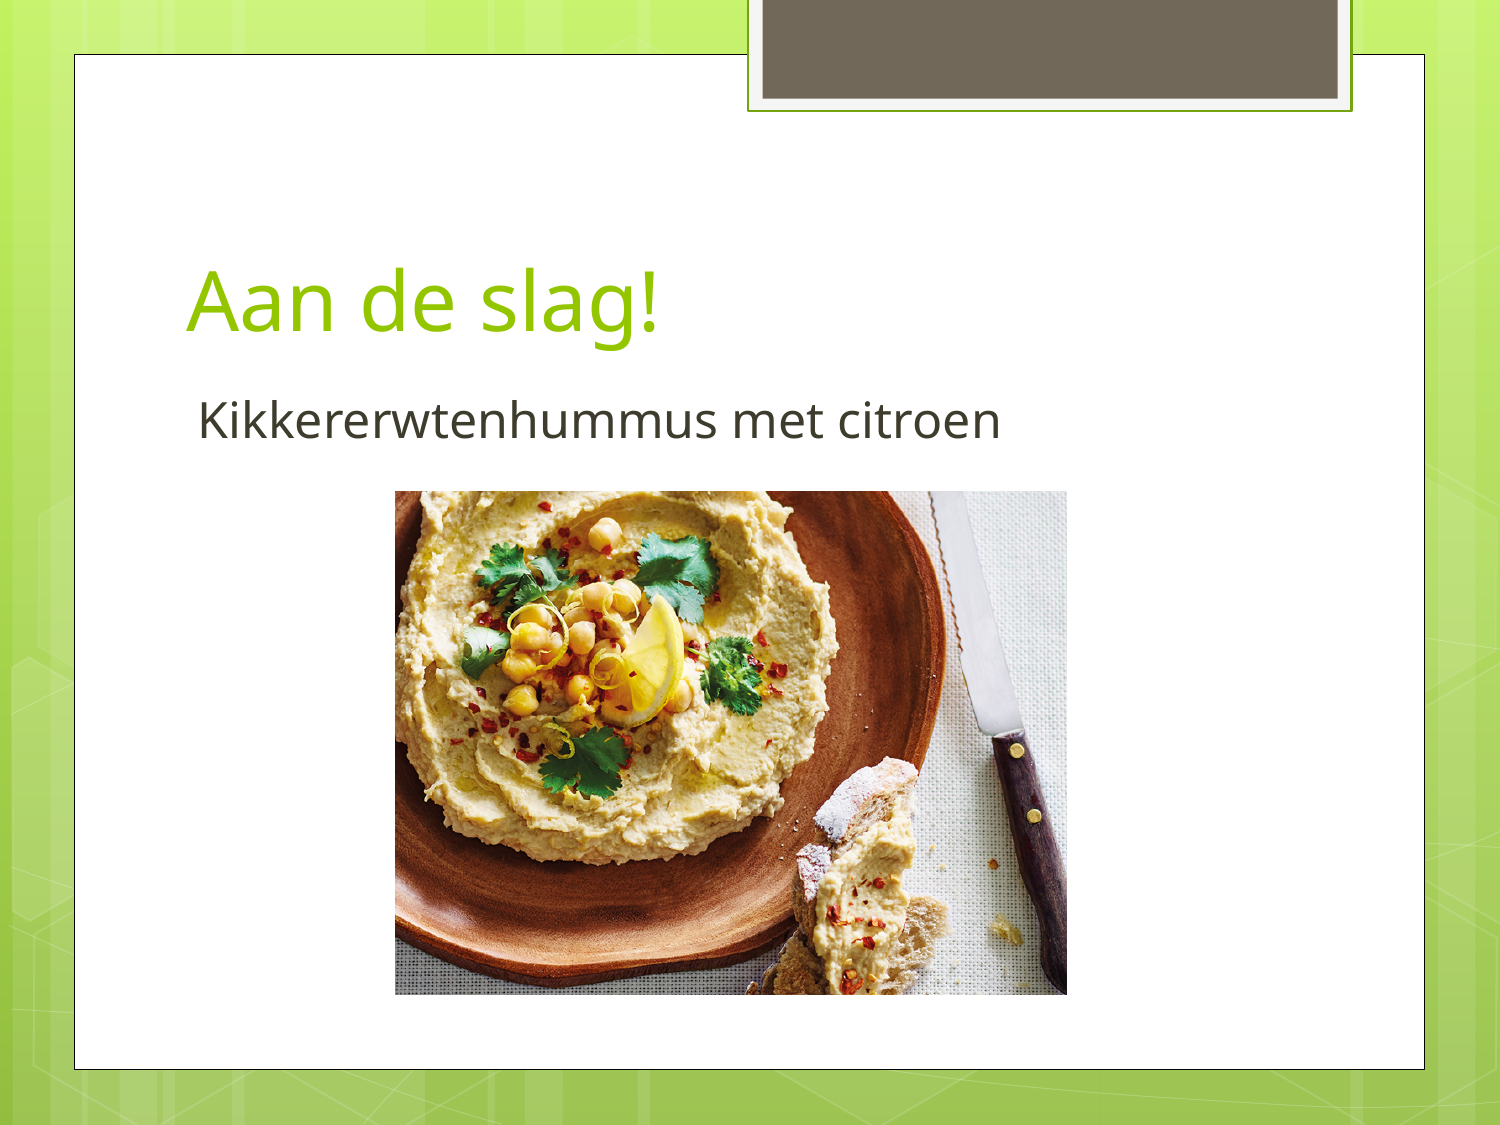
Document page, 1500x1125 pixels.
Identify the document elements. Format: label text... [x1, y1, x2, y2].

picture [395, 491, 1067, 996]
title Aan de slag! [171, 168, 1324, 357]
list Kikkererwtenhummus met citroen [171, 381, 1283, 957]
